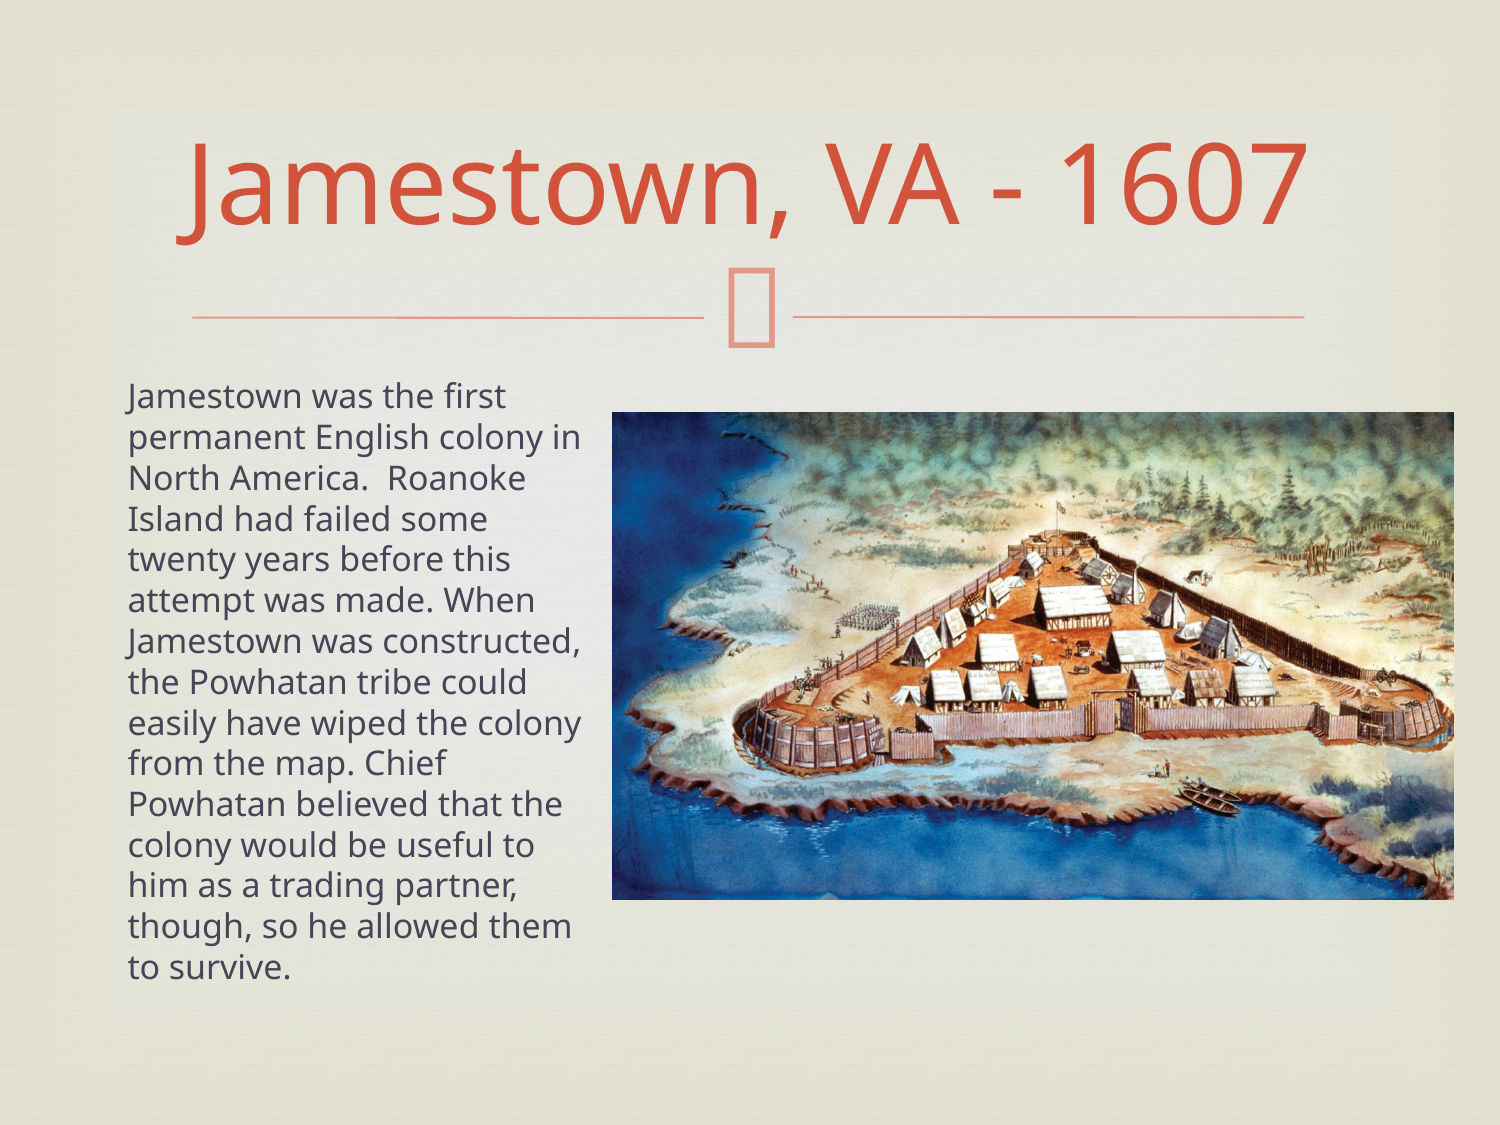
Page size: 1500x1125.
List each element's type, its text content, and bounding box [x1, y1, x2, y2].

title Jamestown, VA - 1607 [112, 93, 1386, 267]
list Jamestown was the first permanent English colony in North America. Roanoke Island had failed some twenty years before this attempt was made. When Jamestown was constructed, the Powhatan tribe could easily have wiped the colony from the map. Chief Powhatan believed that the colony would be useful to him as a trading partner, though, so he allowed them to survive. [112, 367, 600, 1004]
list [611, 411, 1455, 901]
